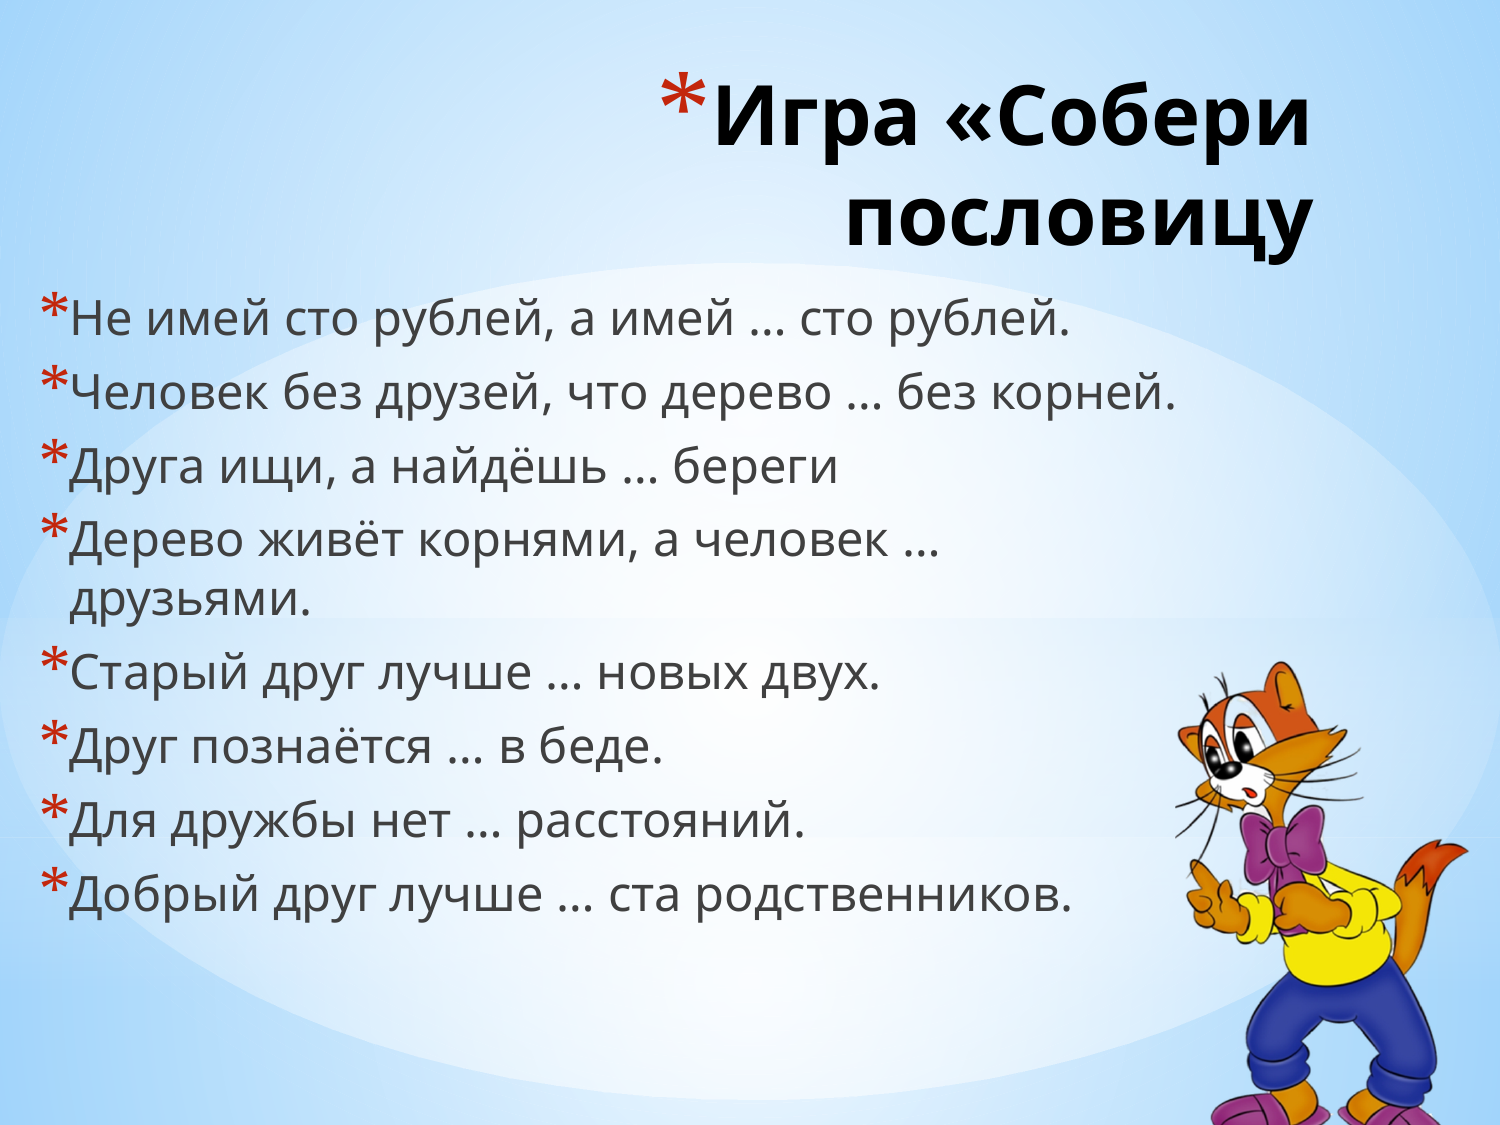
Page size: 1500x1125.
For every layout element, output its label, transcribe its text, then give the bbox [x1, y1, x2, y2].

list Не имей сто рублей, а имей … сто рублей. Человек без друзей, что дерево … без корней. Друга ищи, а найдёшь … береги Дерево живёт корнями, а человек … друзьями. Старый друг лучше … новых двух. Друг познаётся … в беде. Для дружбы нет … расстояний. Добрый друг лучше … ста родственников. [17, 278, 1211, 929]
title Игра «Собери пословицу [206, 54, 1329, 243]
picture [1174, 574, 1500, 1125]
